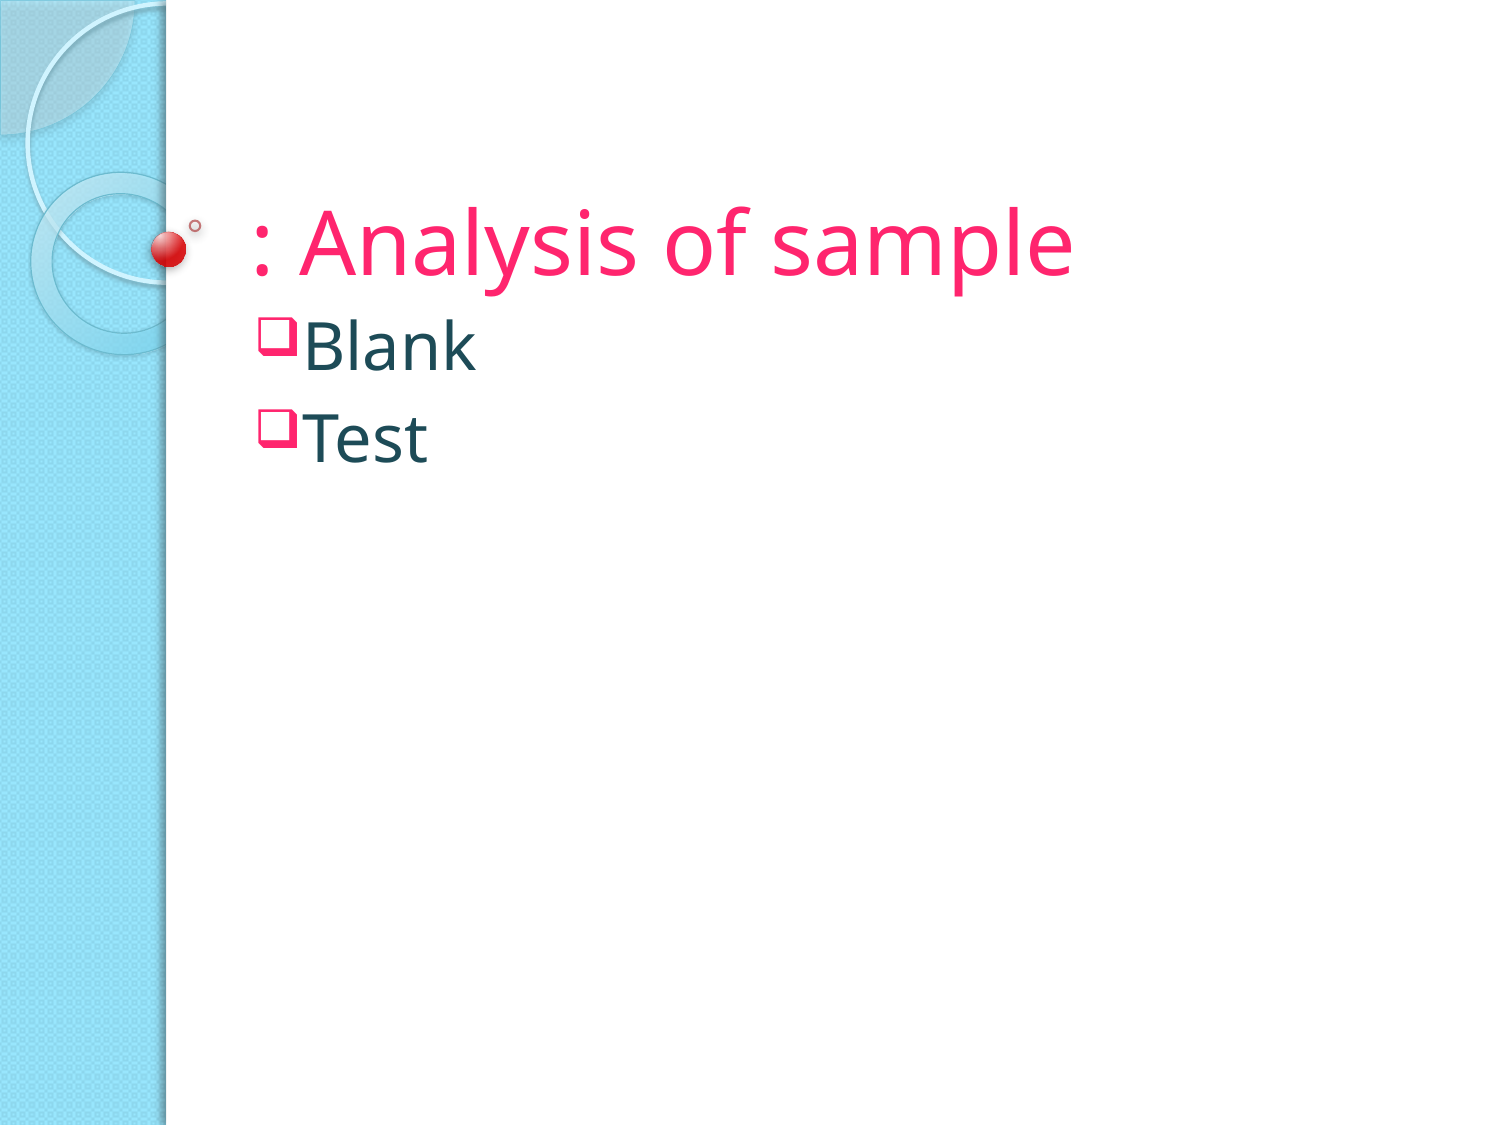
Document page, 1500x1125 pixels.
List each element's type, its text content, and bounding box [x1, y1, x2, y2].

subtitle Blank Test [234, 303, 1450, 591]
title Analysis of sample : [234, 59, 1450, 301]
